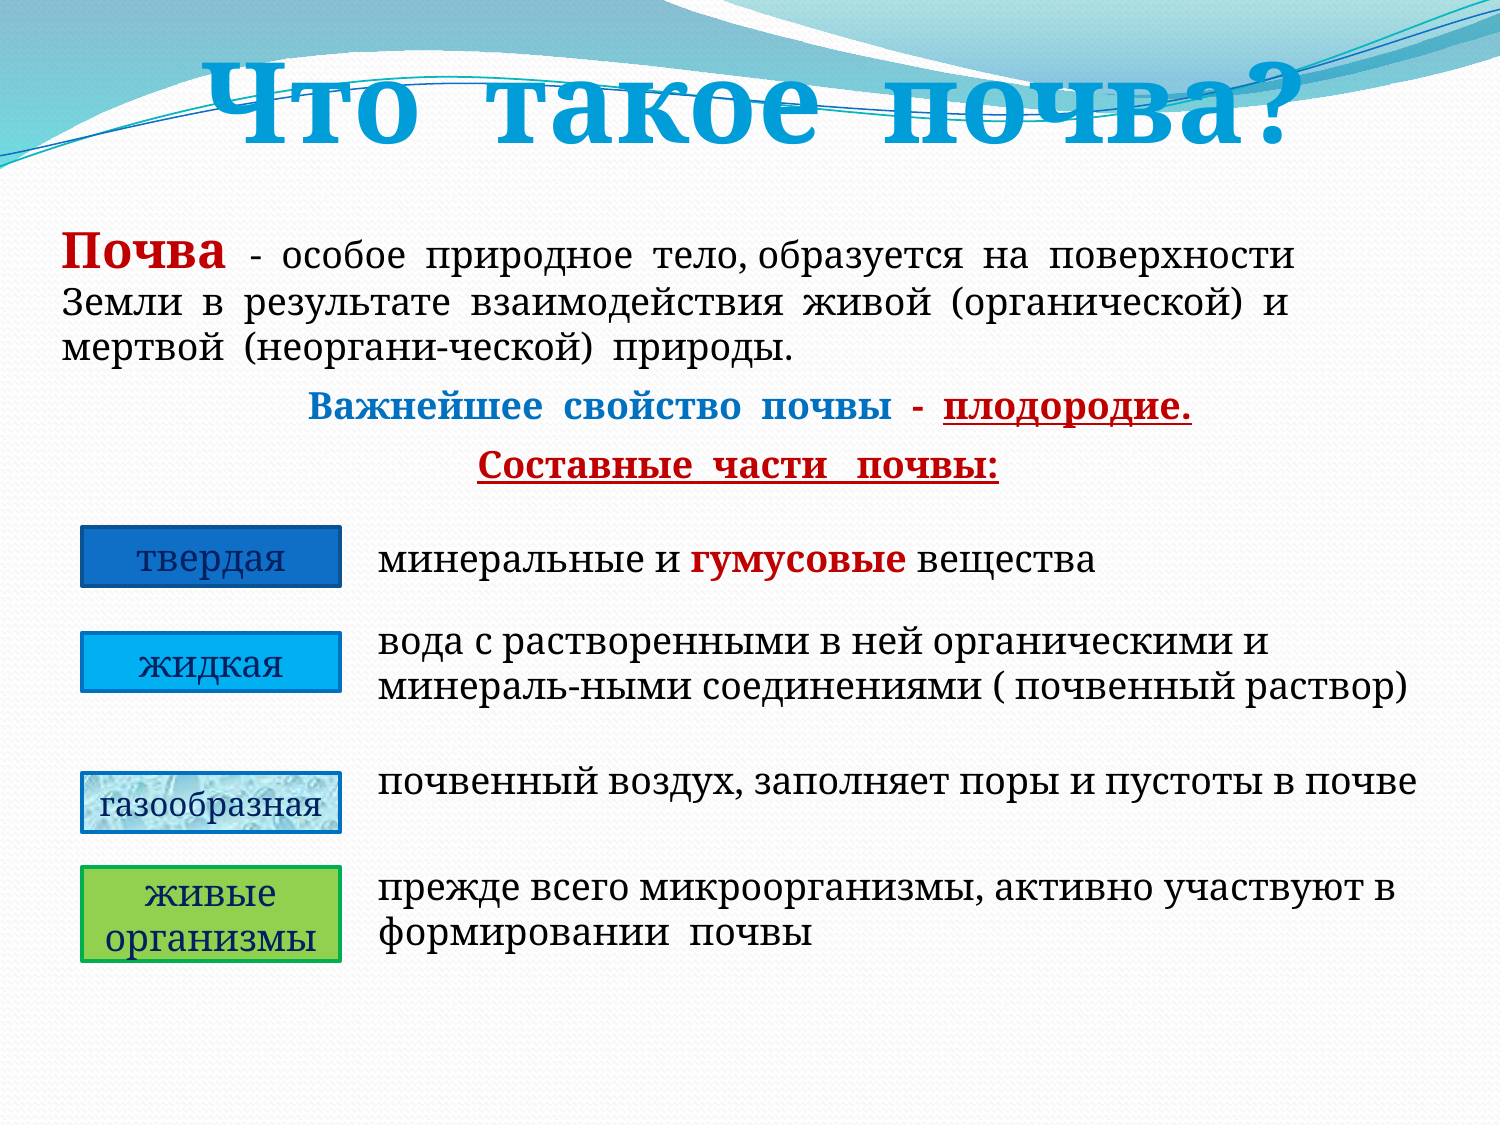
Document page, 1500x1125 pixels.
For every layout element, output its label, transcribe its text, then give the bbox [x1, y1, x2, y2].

text_box твердая [80, 525, 342, 588]
text_box жидкая [80, 631, 342, 693]
text_box вода с растворенными в ней органическими и минераль-ными соединениями ( почвенный раствор) [363, 609, 1442, 715]
text_box живые организмы [80, 865, 342, 963]
text_box Что такое почва? [185, 23, 1325, 174]
text_box прежде всего микроорганизмы, активно участвуют в формировании почвы [363, 855, 1430, 961]
text_box газообразная [80, 771, 342, 834]
text_box Важнейшее свойство почвы - плодородие. [58, 374, 1442, 435]
text_box почвенный воздух, заполняет поры и пустоты в почве [363, 749, 1442, 810]
text_box минеральные и гумусовые вещества [363, 527, 1231, 588]
text_box Составные части почвы: [410, 433, 1067, 494]
text_box Почва - особое природное тело, образуется на поверхности Земли в результате взаимодействия живой (органической) и мертвой (неоргани-ческой) природы. [46, 210, 1442, 376]
